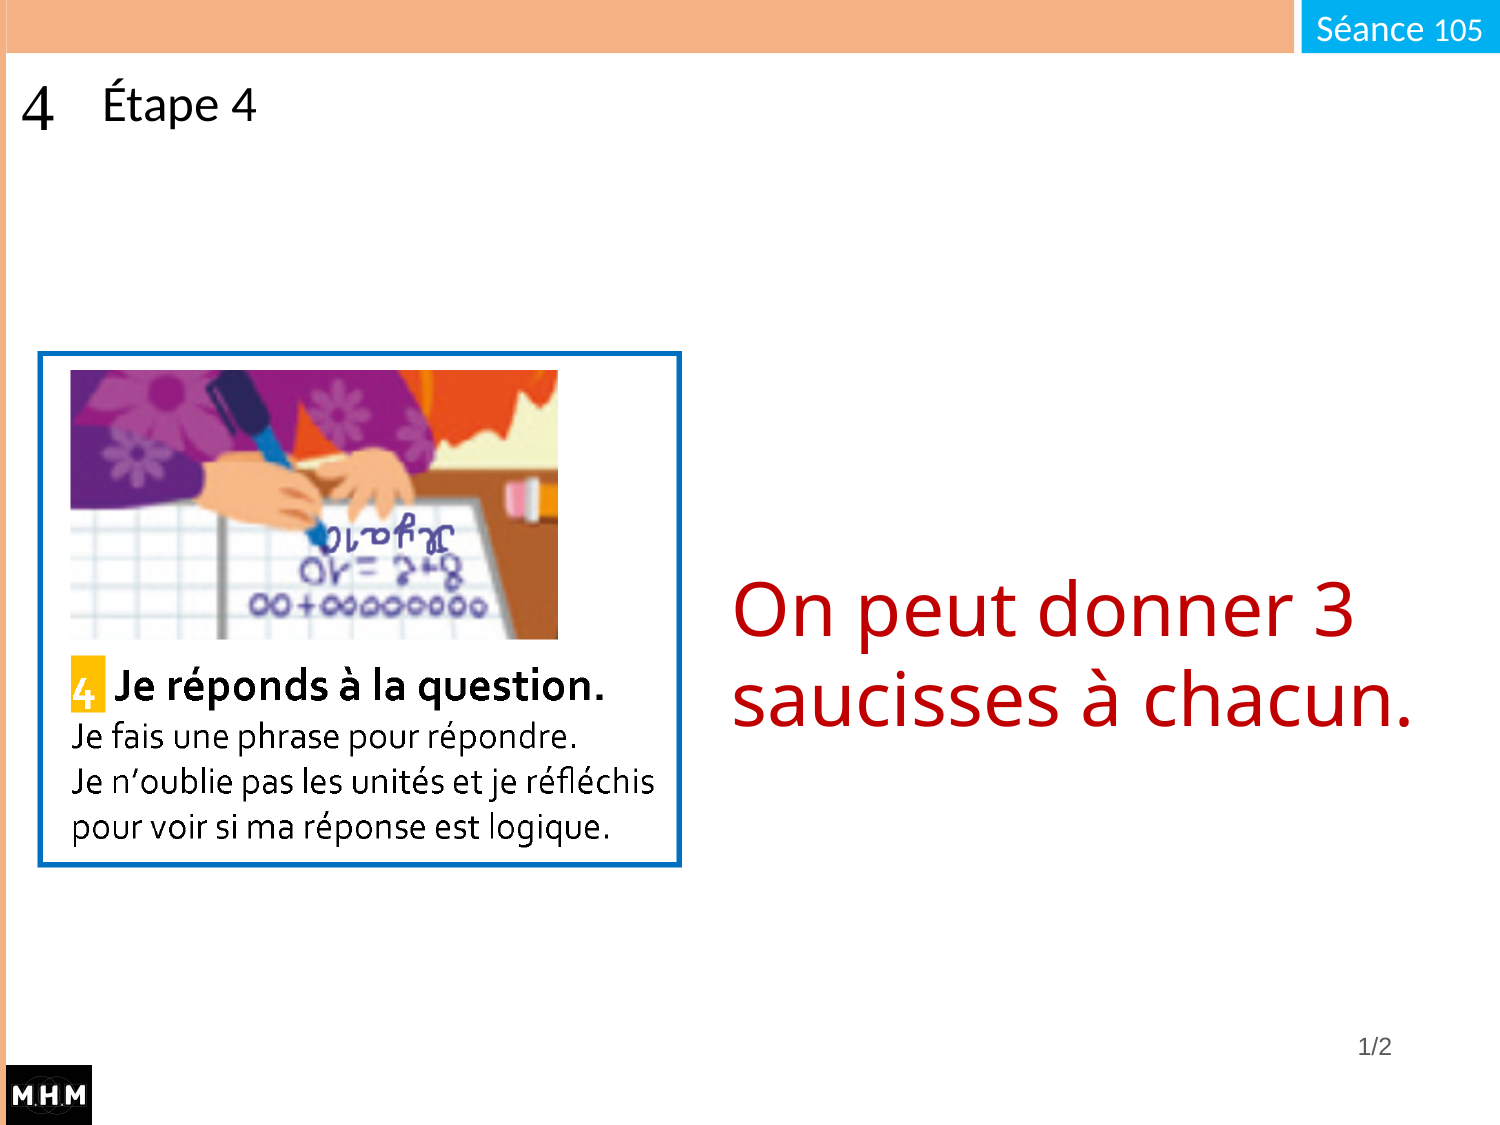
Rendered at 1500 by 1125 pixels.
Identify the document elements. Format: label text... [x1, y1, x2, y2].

text_box 1/2 [1337, 1022, 1413, 1068]
title Étape 4 [87, 32, 1382, 140]
picture [6, 1065, 92, 1125]
picture [34, 350, 684, 869]
text_box On peut donner 3 saucisses à chacun. [716, 554, 1441, 749]
